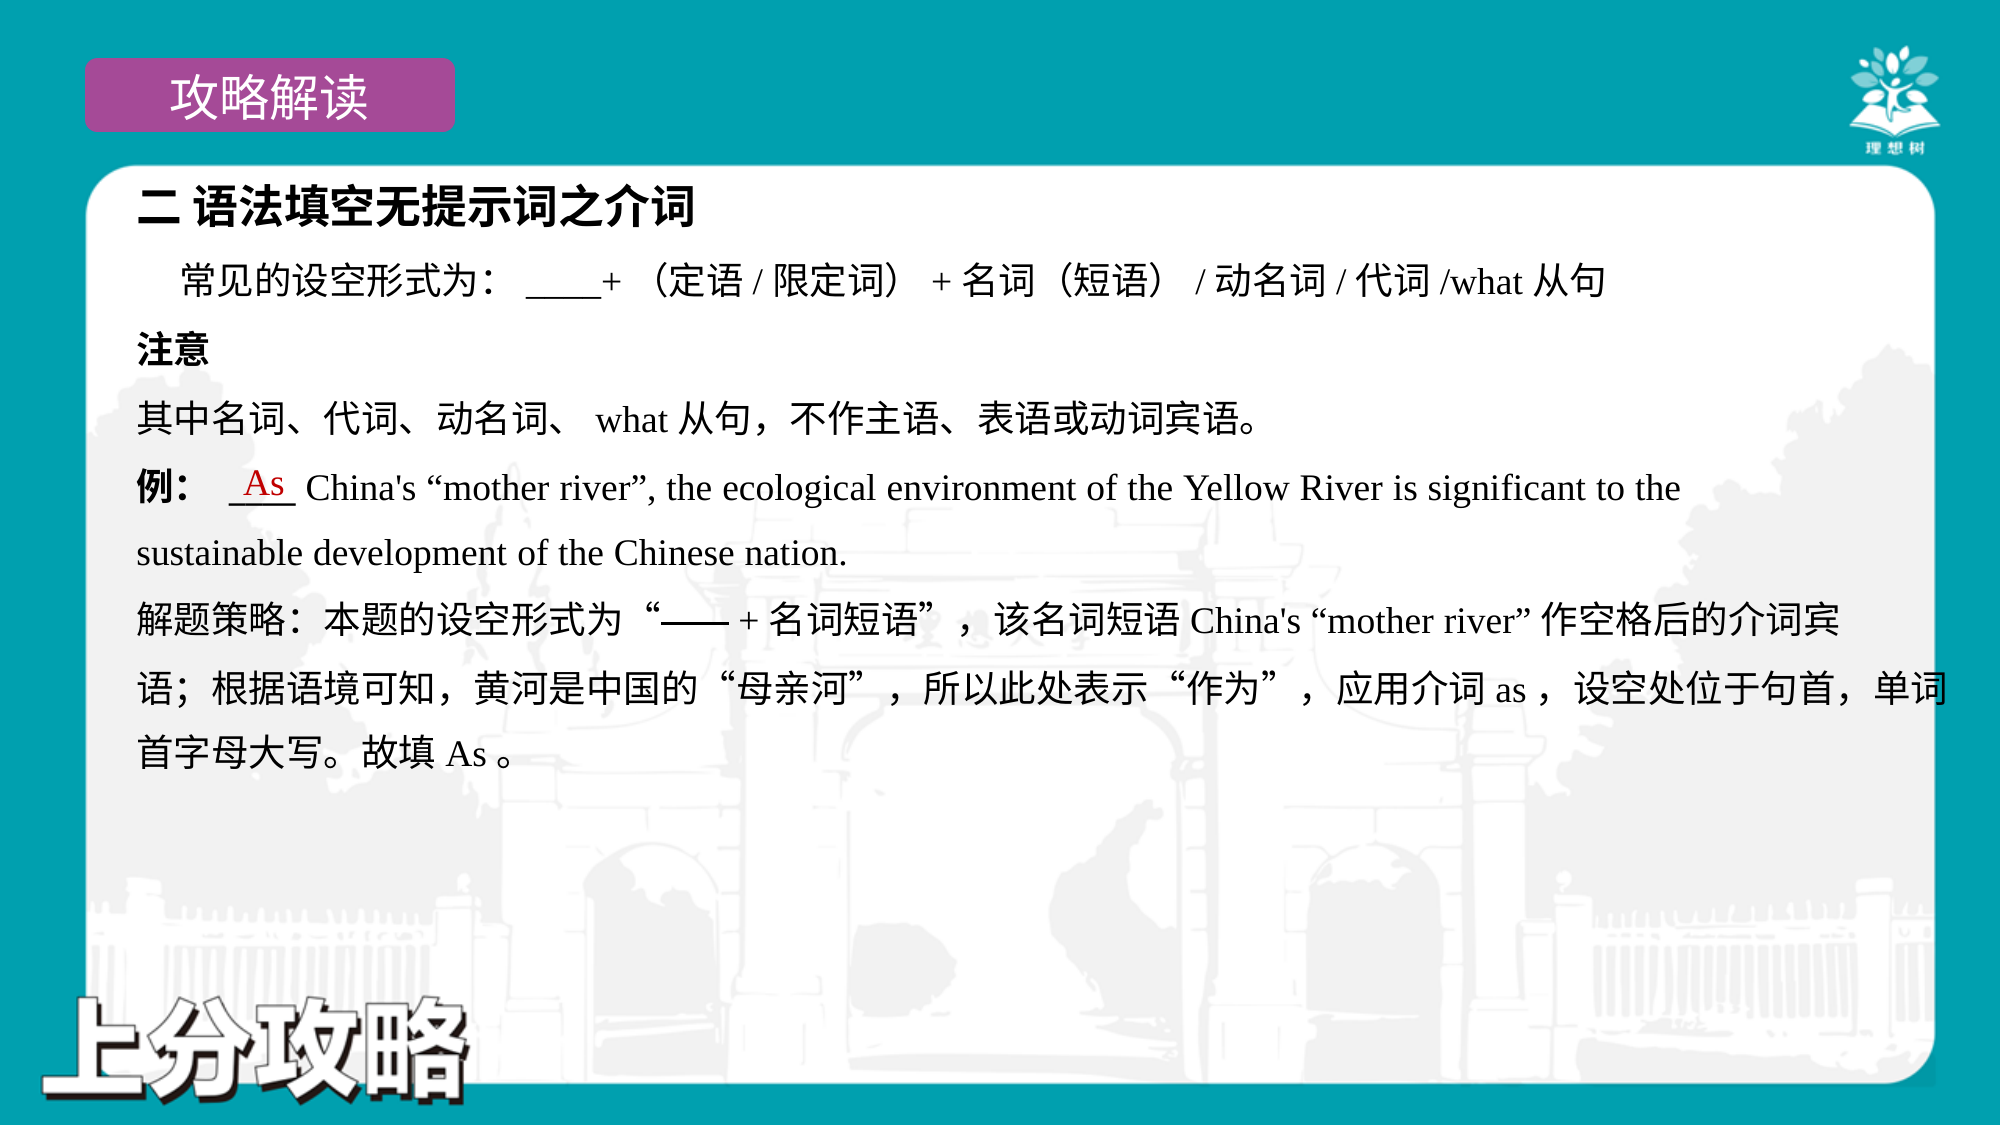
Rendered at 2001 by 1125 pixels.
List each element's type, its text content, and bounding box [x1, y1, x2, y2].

text_box 二 语法填空无提示词之介词 [136, 176, 1865, 232]
picture [0, 0, 2000, 1125]
text_box As [229, 434, 299, 496]
text_box 常见的设空形式为：____+（定语/限定词）+名词（短语）/动名词/代词/what从句 注意 其中名词、代词、动名词、what从句，不作主语、表语或动词宾语。 例： ____ China's “mother river”, the ecological environment of the Yellow River is significant to the sustainable development of the Chinese nation. [136, 233, 1865, 566]
text_box 解题策略：本题的设空形式为“ +名词短语”，该名词短语China's “mother river”作空格后的介词宾 语；根据语境可知，黄河是中国的“母亲河”，所以此处表示“作为”，应用介词as，设空处位于句首，单词 首字母大写。故填As。 [136, 572, 1865, 768]
